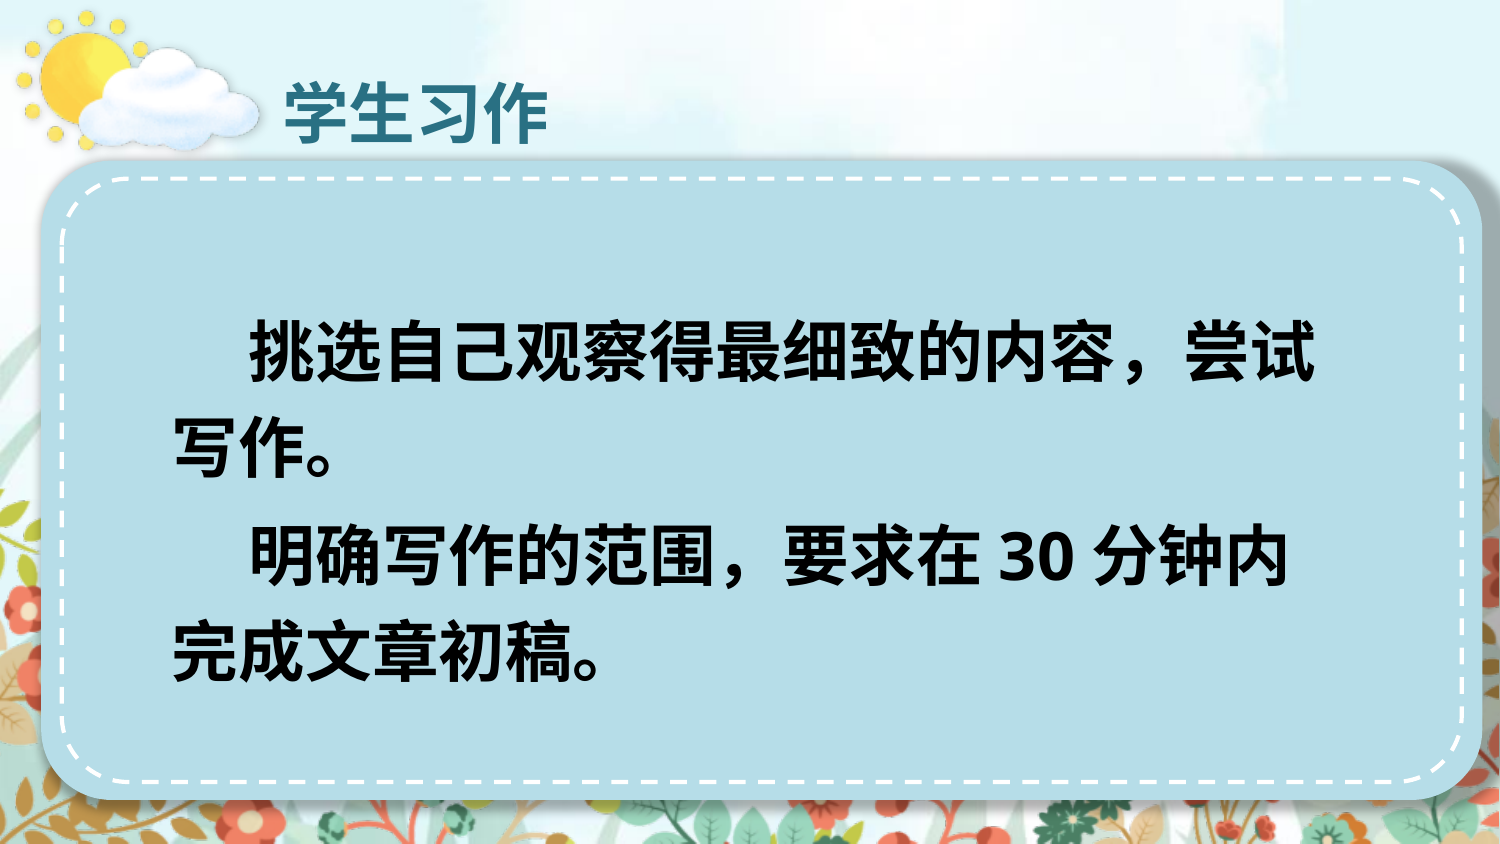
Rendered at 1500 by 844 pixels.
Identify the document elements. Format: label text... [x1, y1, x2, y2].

text_box 挑选自己观察得最细致的内容，尝试写作。 明确写作的范围，要求在30分钟内完成文章初稿。 [157, 286, 1356, 697]
text_box 学生习作 [267, 48, 772, 159]
picture [0, 0, 1500, 844]
